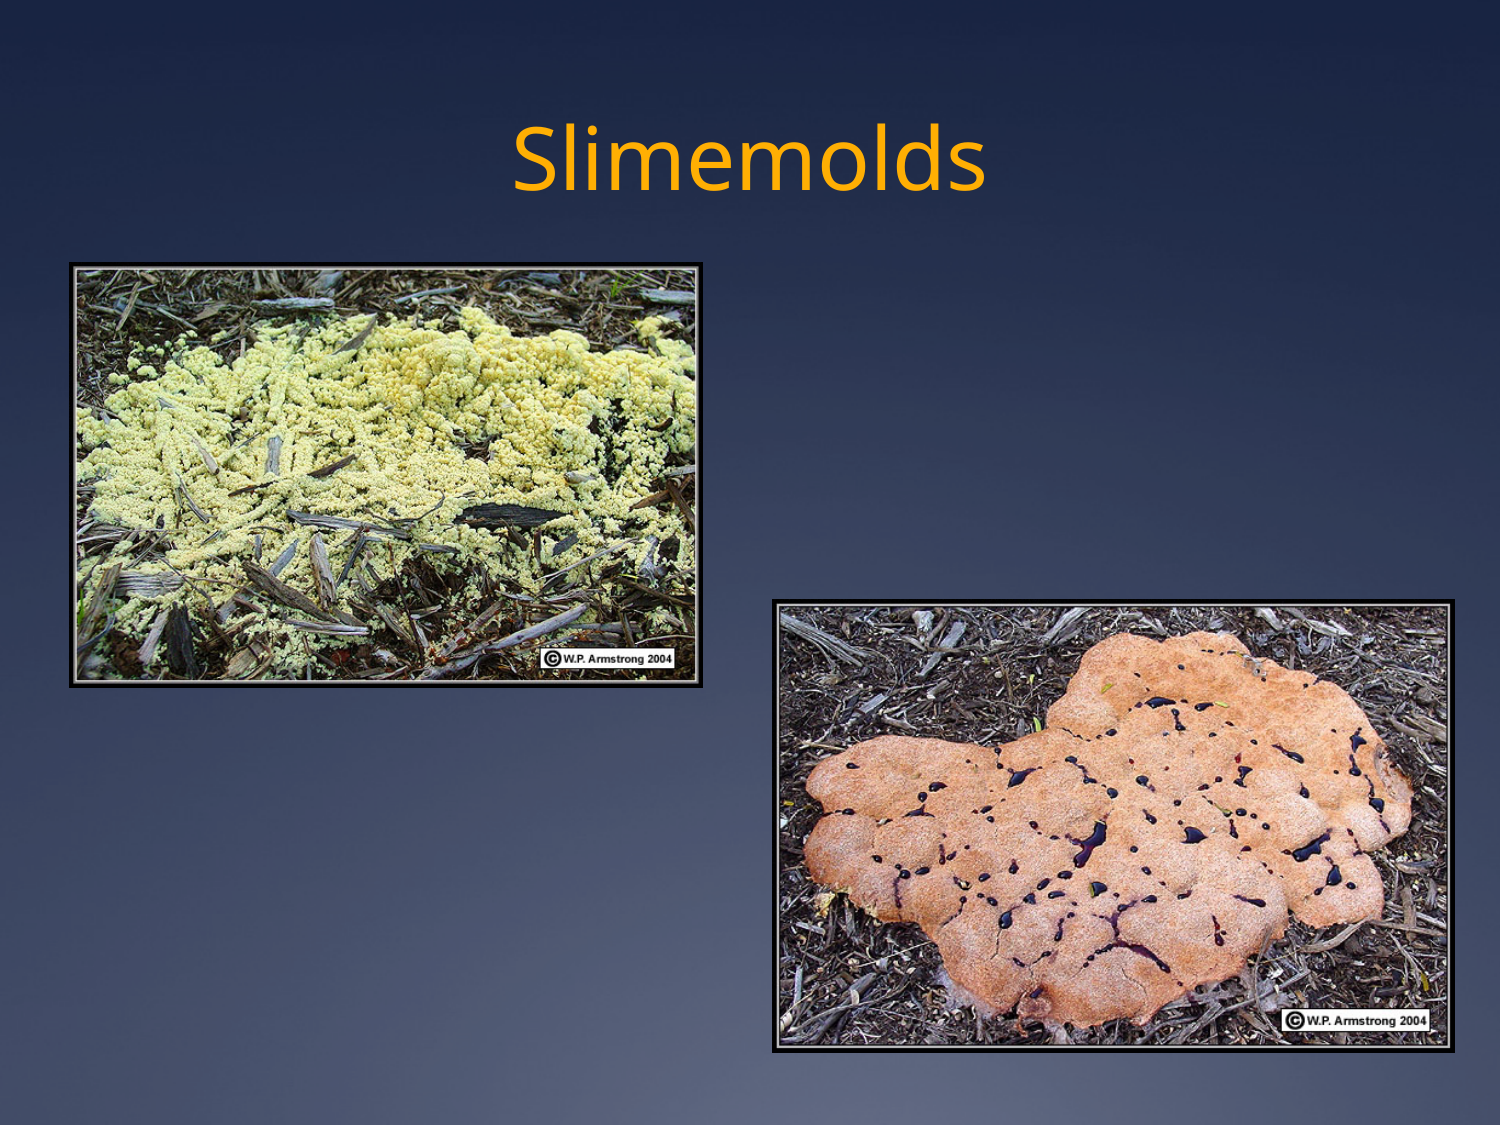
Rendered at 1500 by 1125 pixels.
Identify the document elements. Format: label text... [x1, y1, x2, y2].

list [0, 261, 774, 689]
title Slimemolds [100, 95, 1400, 225]
picture [771, 598, 1456, 1054]
